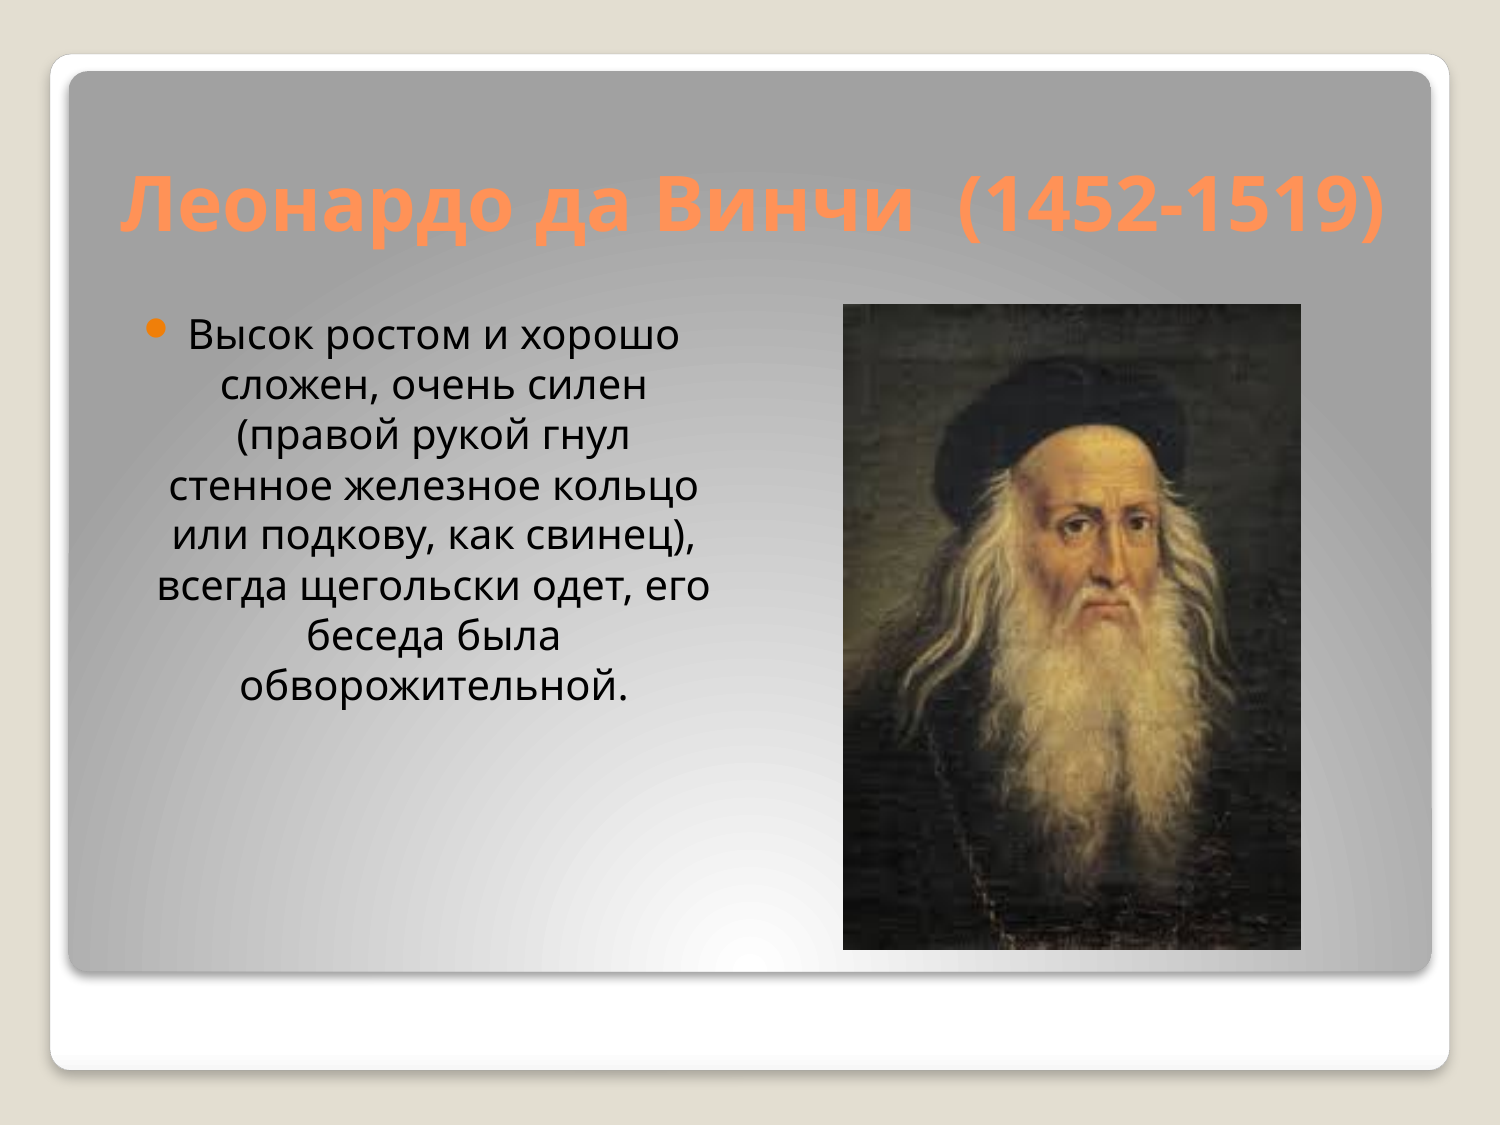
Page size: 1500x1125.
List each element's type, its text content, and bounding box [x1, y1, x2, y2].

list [843, 304, 1302, 950]
title Леонардо да Винчи (1452-1519) [82, 82, 1425, 255]
list Высок ростом и хорошо сложен, очень силен (правой рукой гнул стенное железное кольцо или подкову, как свинец), всегда щегольски одет, его беседа была обворожительной. [82, 292, 727, 1013]
